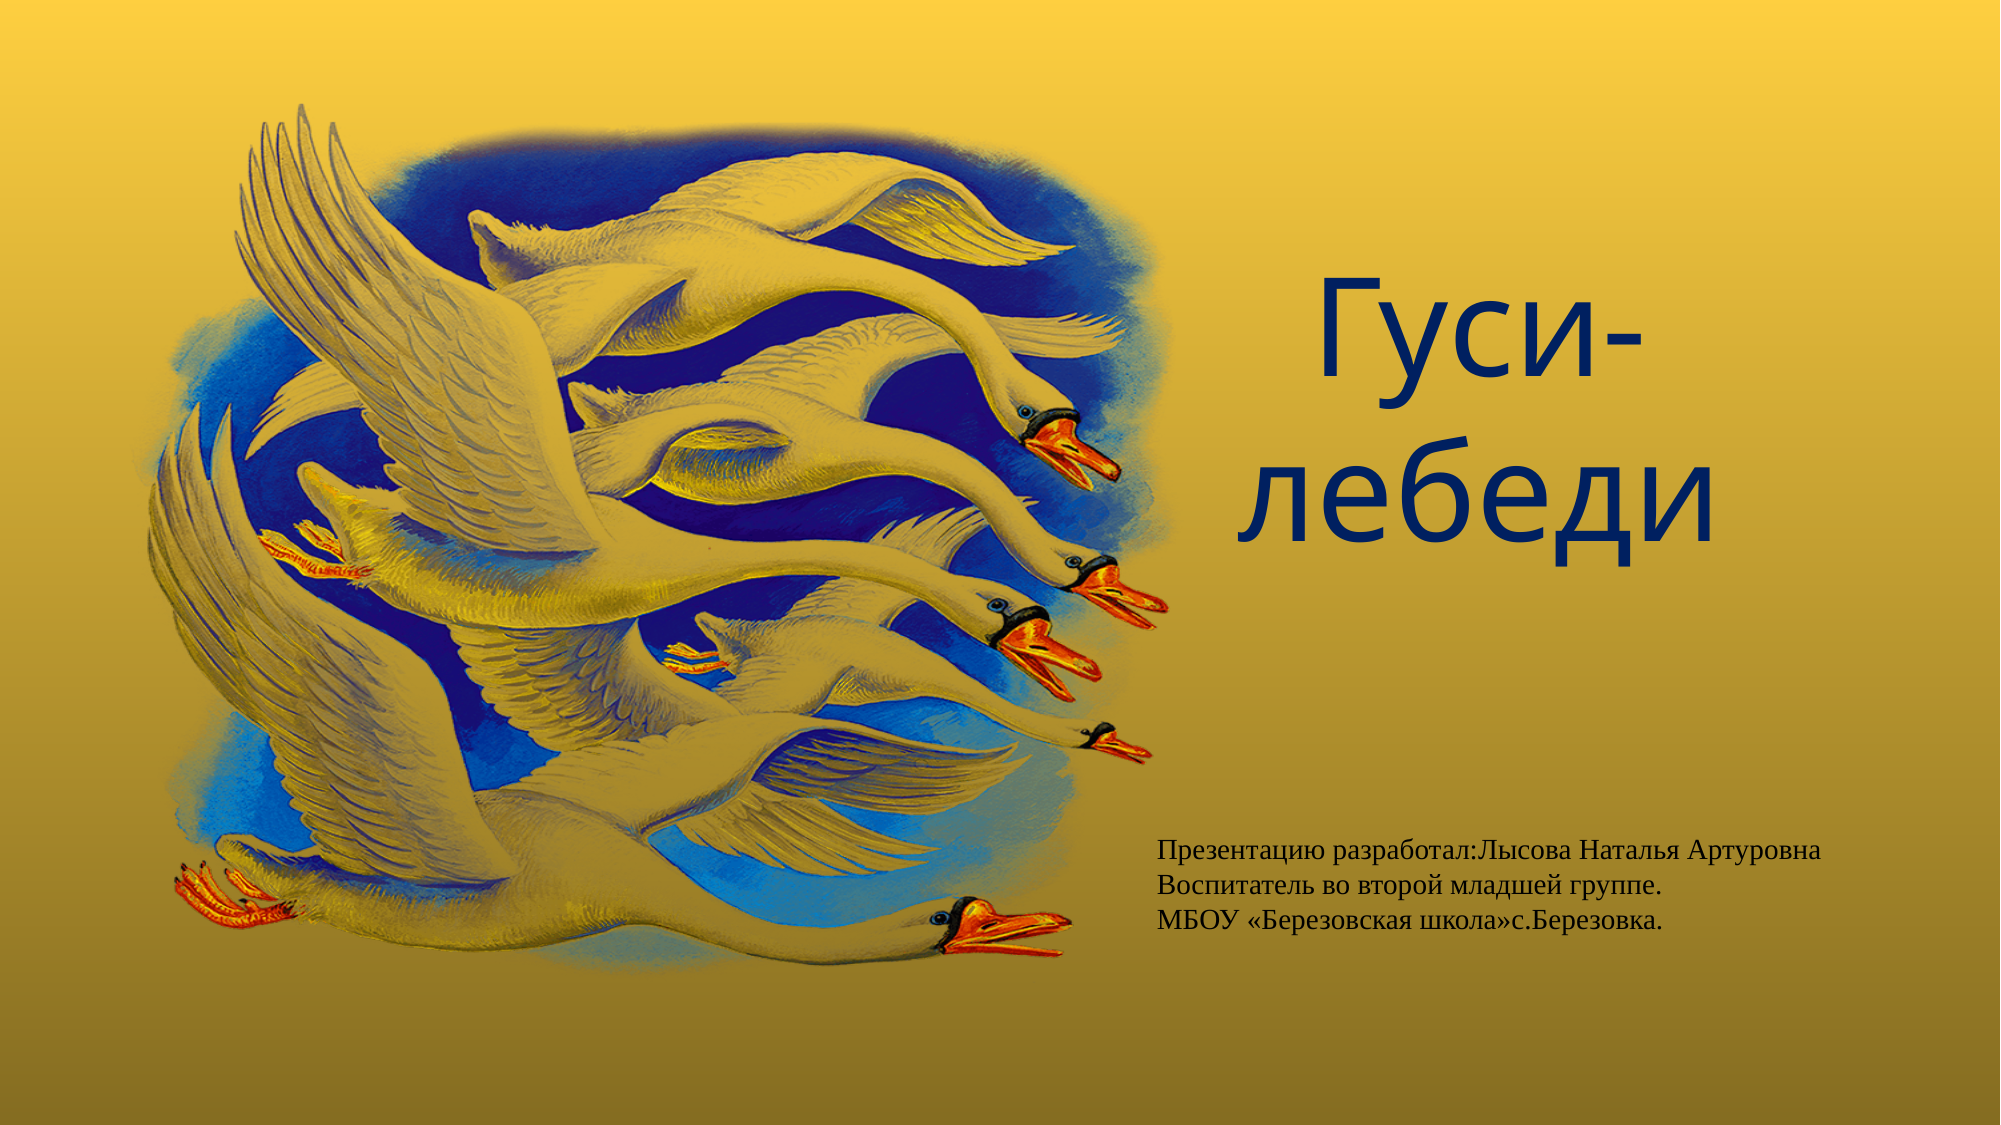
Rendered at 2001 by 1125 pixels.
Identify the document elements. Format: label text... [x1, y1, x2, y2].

subtitle Презентацию разработал:Лысова Наталья Артуровна Воспитатель во второй младшей группе. МБОУ «Березовская школа»с.Березовка. [1141, 822, 1945, 1074]
title Гуси-лебеди [1188, 183, 1889, 577]
picture [129, 103, 1184, 983]
